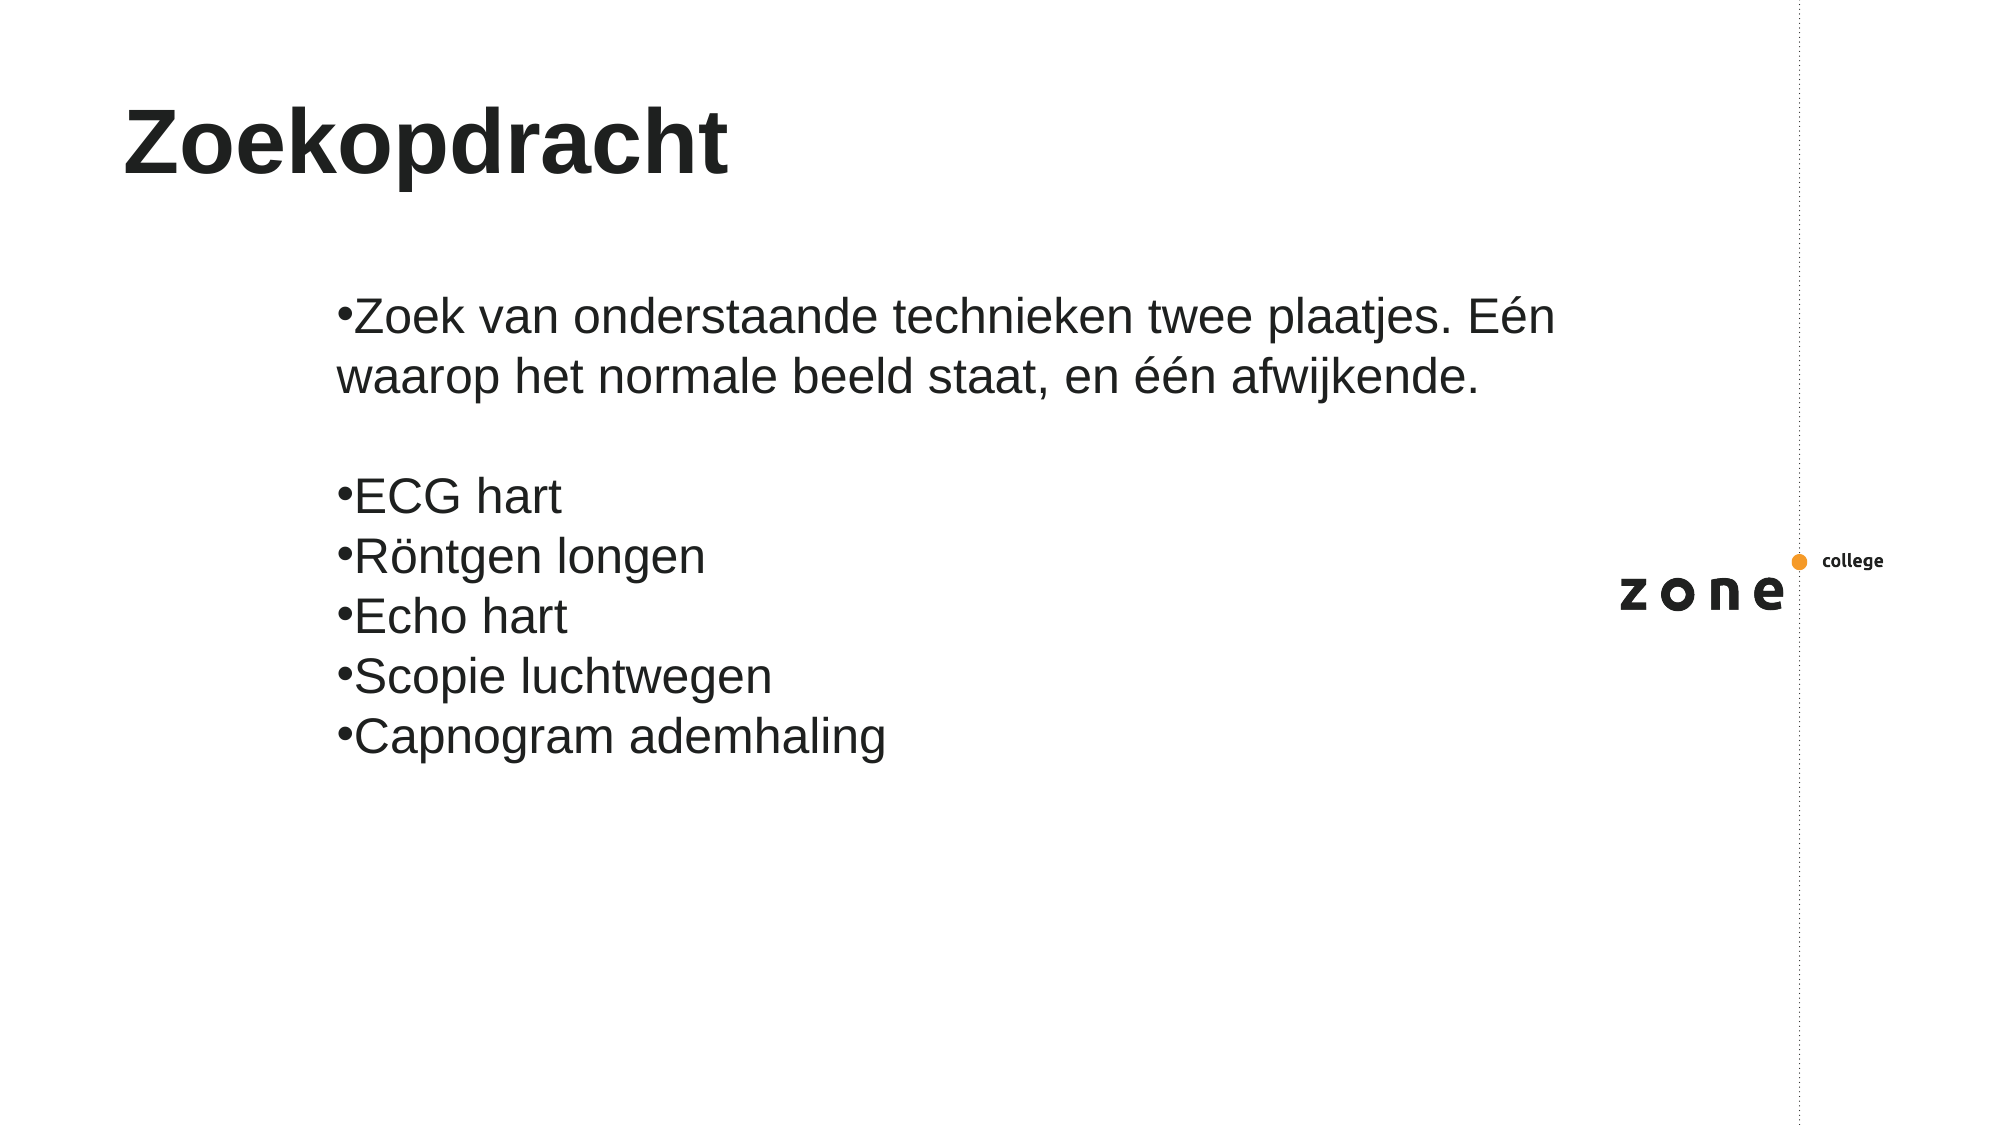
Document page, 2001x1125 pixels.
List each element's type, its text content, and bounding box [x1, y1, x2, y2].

list Zoek van onderstaande technieken twee plaatjes. Eén waarop het normale beeld staat, en één afwijkende. ECG hart Röntgen longen Echo hart Scopie luchtwegen Capnogram ademhaling [336, 283, 1607, 998]
picture [1596, 0, 2001, 1125]
title Zoekopdracht [124, 94, 1607, 272]
